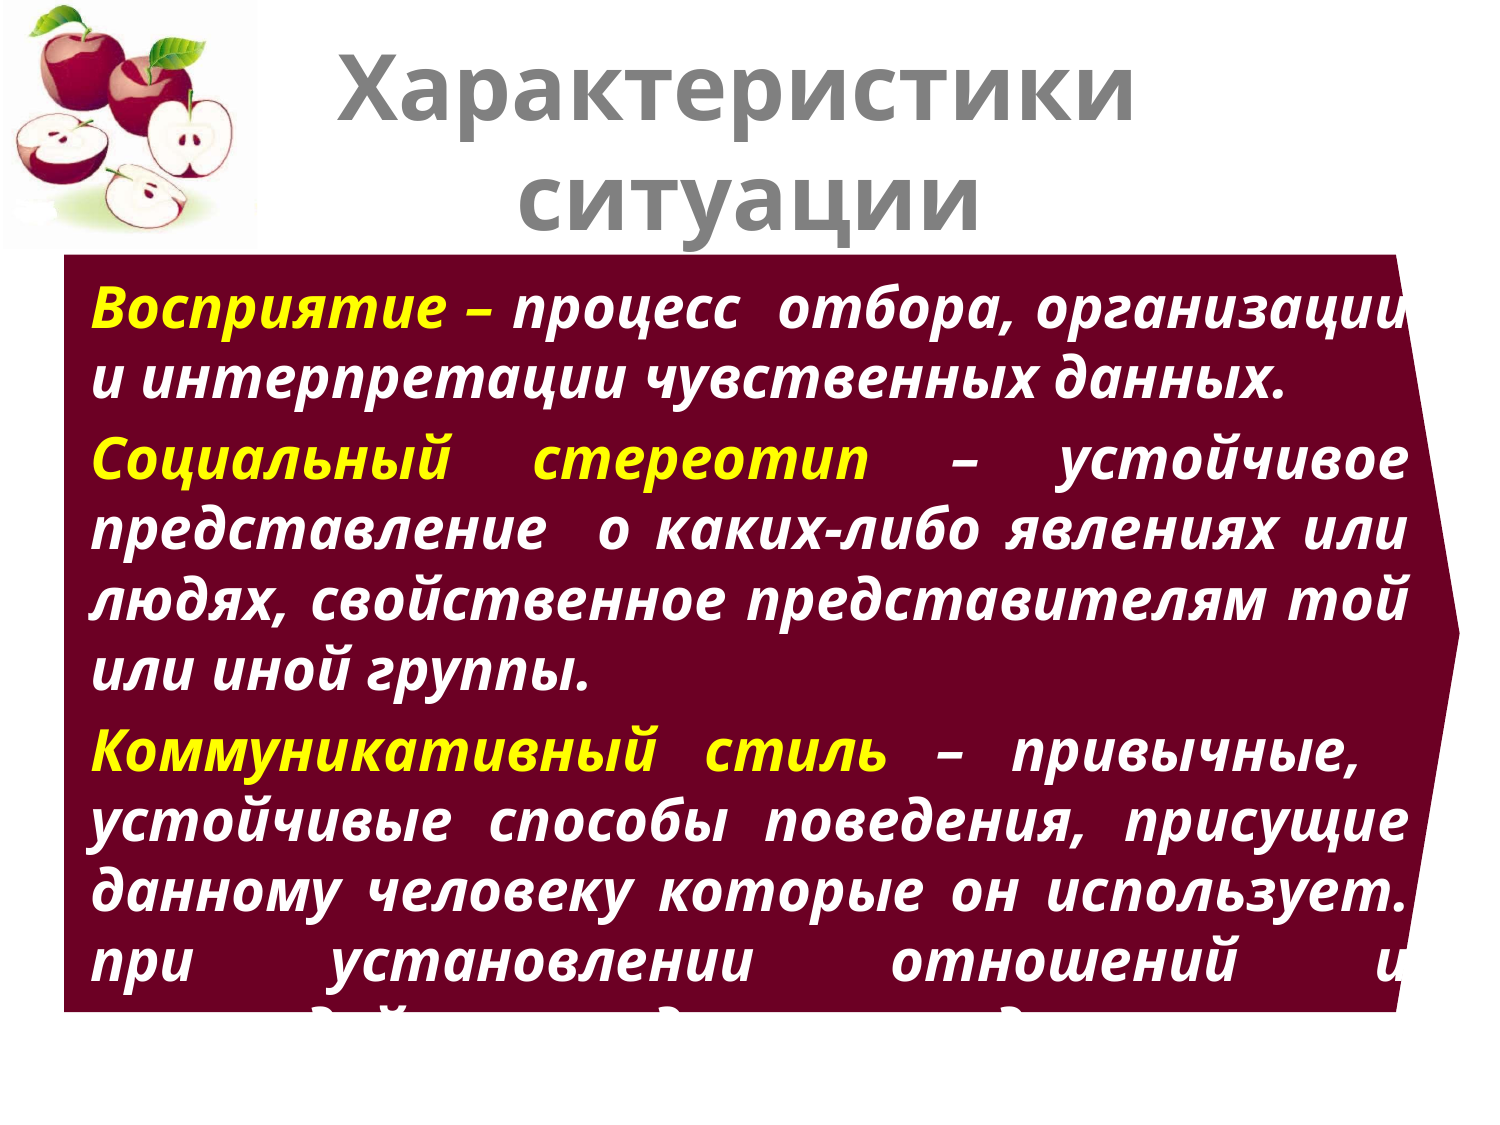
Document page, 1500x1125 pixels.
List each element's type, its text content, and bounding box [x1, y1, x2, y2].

picture [3, 0, 258, 249]
title Характеристики ситуации [75, 45, 1425, 233]
list Восприятие – процесс отбора, организации и интерпретации чувственных данных. Социальный стереотип – устойчивое представление о каких-либо явлениях или людях, свойственное представителям той или иной группы. Коммуникативный стиль – привычные, устойчивые способы поведения, присущие данному человеку которые он использует. при установлении отношений и взаимодействии с другими людьми. [75, 262, 1425, 1005]
